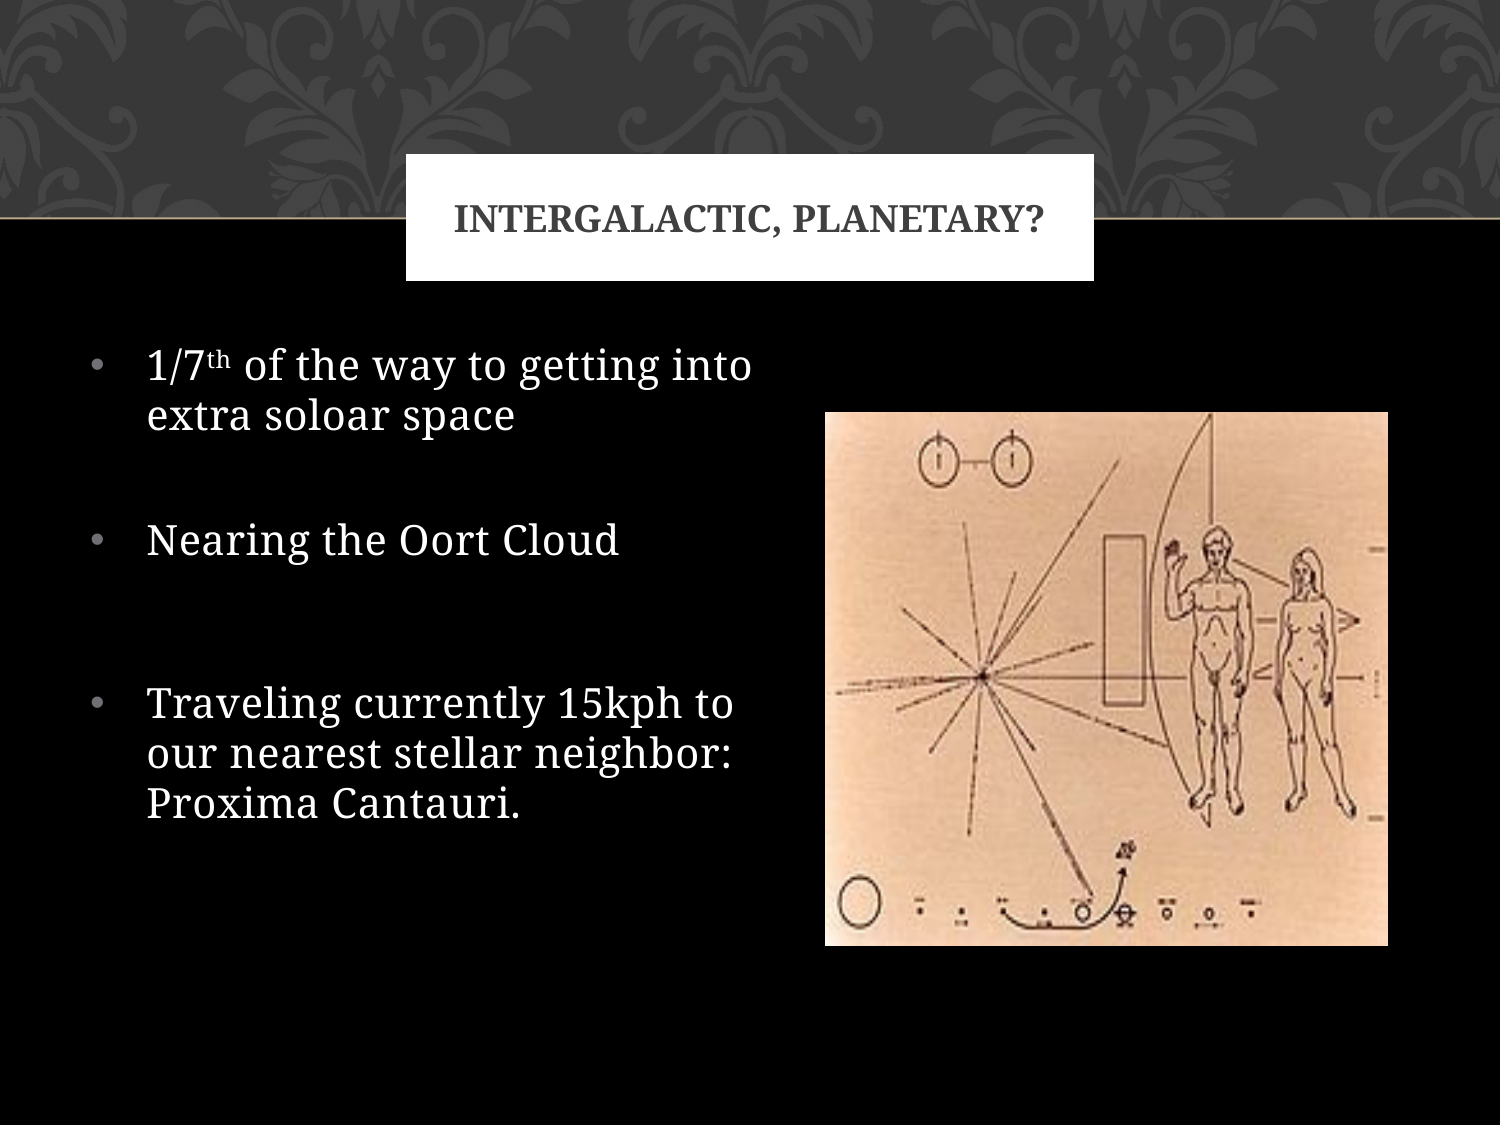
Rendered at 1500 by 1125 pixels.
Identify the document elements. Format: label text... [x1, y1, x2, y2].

picture [824, 412, 1388, 946]
title Intergalactic, planetary? [406, 154, 1094, 281]
list 1/7th of the way to getting into extra soloar space Nearing the Oort Cloud Traveling currently 15kph to our nearest stellar neighbor: Proxima Cantauri. [75, 331, 788, 1000]
